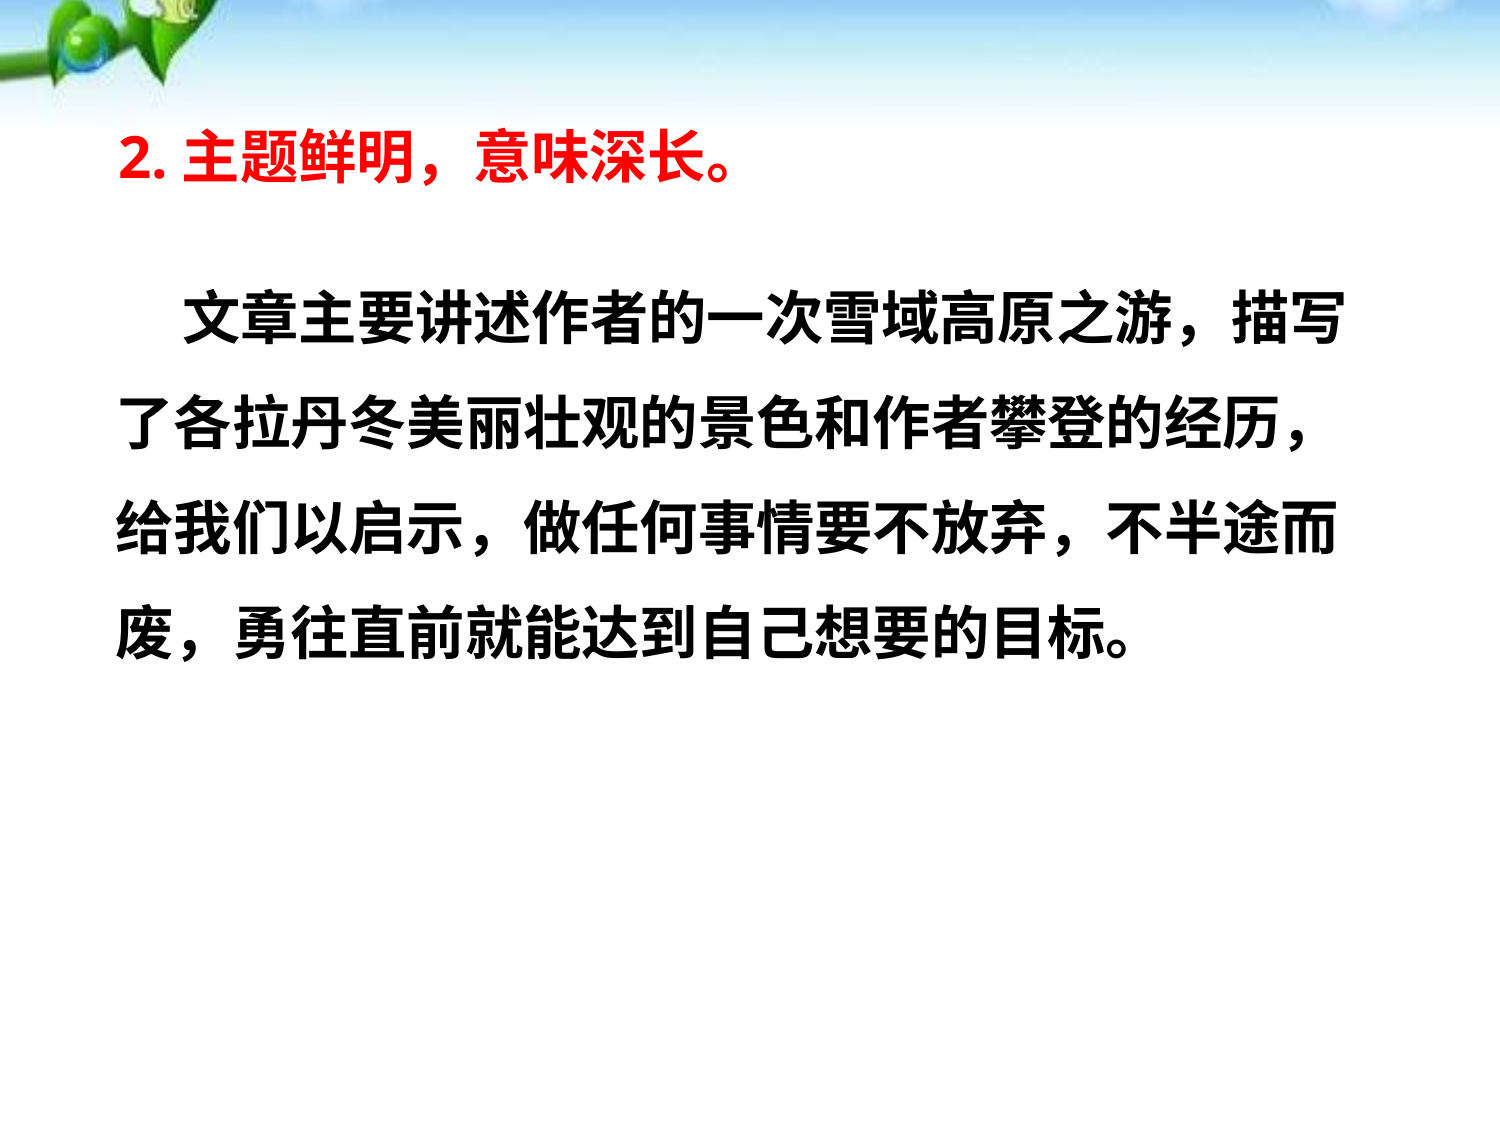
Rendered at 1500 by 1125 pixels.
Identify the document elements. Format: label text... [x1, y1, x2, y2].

text_box 文章主要讲述作者的一次雪域高原之游，描写了各拉丹冬美丽壮观的景色和作者攀登的经历，给我们以启示，做任何事情要不放弃，不半途而废，勇往直前就能达到自己想要的目标。 [100, 239, 1376, 674]
text_box 2.主题鲜明，意味深长。 [103, 112, 780, 198]
picture [0, 0, 1500, 1125]
